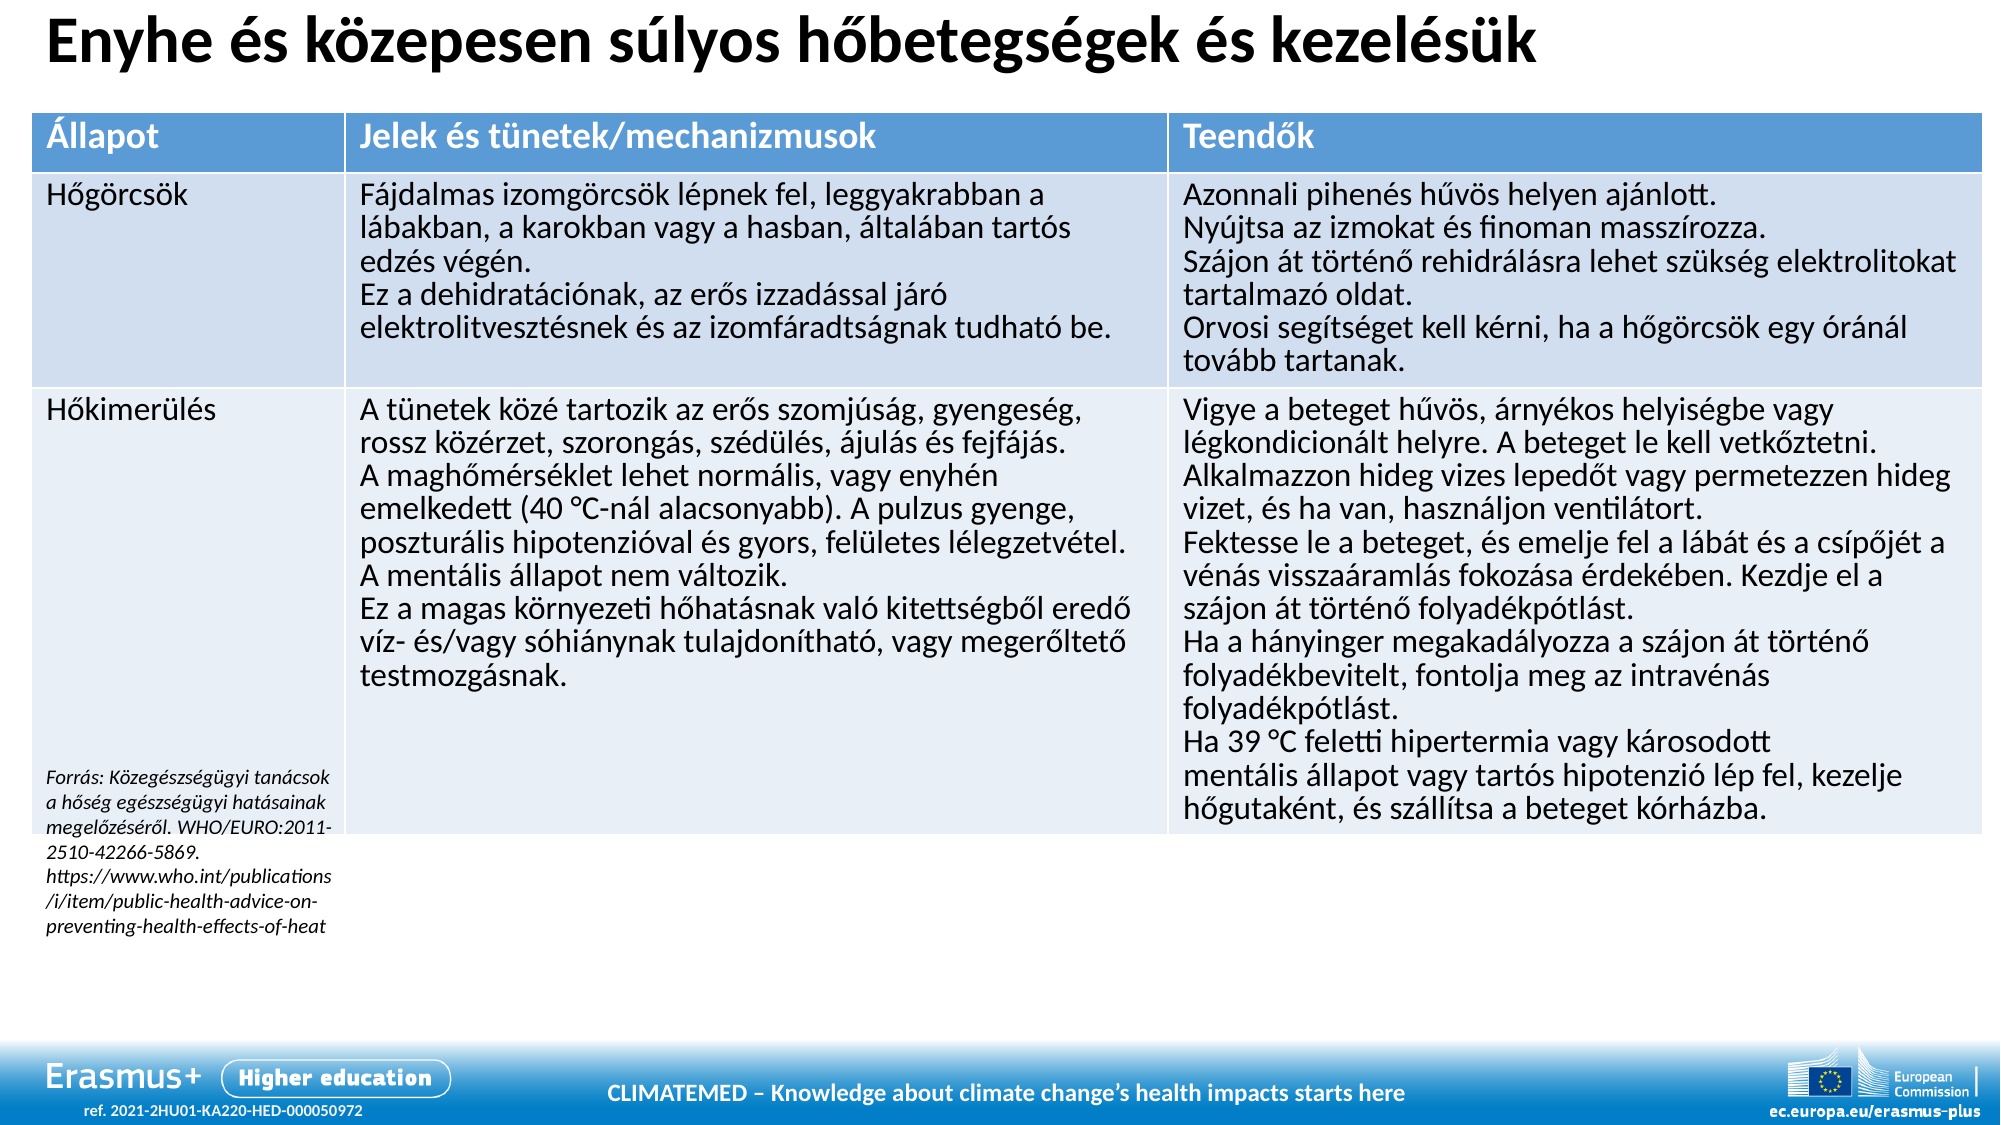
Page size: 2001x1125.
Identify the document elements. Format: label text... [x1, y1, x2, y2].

table_header Állapot [32, 113, 344, 172]
table_cell Fájdalmas izomgörcsök lépnek fel, leggyakrabban a lábakban, a karokban vagy a hasban, általában tartós edzés végén. Ez a dehidratációnak, az erős izzadással járó elektrolitvesztésnek és az izomfáradtságnak tudható be. [346, 174, 1167, 387]
table_cell Azonnali pihenés hűvös helyen ajánlott. Nyújtsa az izmokat és finoman masszírozza. Szájon át történő rehidrálásra lehet szükség elektrolitokat tartalmazó oldat. Orvosi segítséget kell kérni, ha a hőgörcsök egy óránál tovább tartanak. [1169, 174, 1982, 387]
title Enyhe és közepesen súlyos hőbetegségek és kezelésük [31, 0, 1984, 86]
table_cell Hőgörcsök [32, 174, 344, 387]
table_cell A tünetek közé tartozik az erős szomjúság, gyengeség, rossz közérzet, szorongás, szédülés, ájulás és fejfájás. A maghőmérséklet lehet normális, vagy enyhén emelkedett (40 °C-nál alacsonyabb). A pulzus gyenge, poszturális hipotenzióval és gyors, felületes lélegzetvétel. A mentális állapot nem változik. Ez a magas környezeti hőhatásnak való kitettségből eredő víz- és/vagy sóhiánynak tulajdonítható, vagy megerőltető testmozgásnak. [346, 389, 1167, 834]
table_header Teendők [1169, 113, 1982, 172]
text_box Forrás: Közegészségügyi tanácsok a hőség egészségügyi hatásainak megelőzéséről. WHO/EURO:2011-2510-42266-5869. https://www.who.int/publications/i/item/public-health-advice-on-preventing-health-effects-of-heat [31, 755, 354, 946]
table_header Jelek és tünetek/mechanizmusok [346, 113, 1167, 172]
table_cell Hőkimerülés [32, 389, 344, 755]
table_cell Vigye a beteget hűvös, árnyékos helyiségbe vagy légkondicionált helyre. A beteget le kell vetkőztetni. Alkalmazzon hideg vizes lepedőt vagy permetezzen hideg vizet, és ha van, használjon ventilátort. Fektesse le a beteget, és emelje fel a lábát és a csípőjét a vénás visszaáramlás fokozása érdekében. Kezdje el a szájon át történő folyadékpótlást. Ha a hányinger megakadályozza a szájon át történő folyadékbevitelt, fontolja meg az intravénás folyadékpótlást. Ha 39 °C feletti hipertermia vagy károsodott mentális állapot vagy tartós hipotenzió lép fel, kezelje hőgutaként, és szállítsa a beteget kórházba. [1169, 389, 1982, 834]
picture [0, 899, 2000, 1125]
